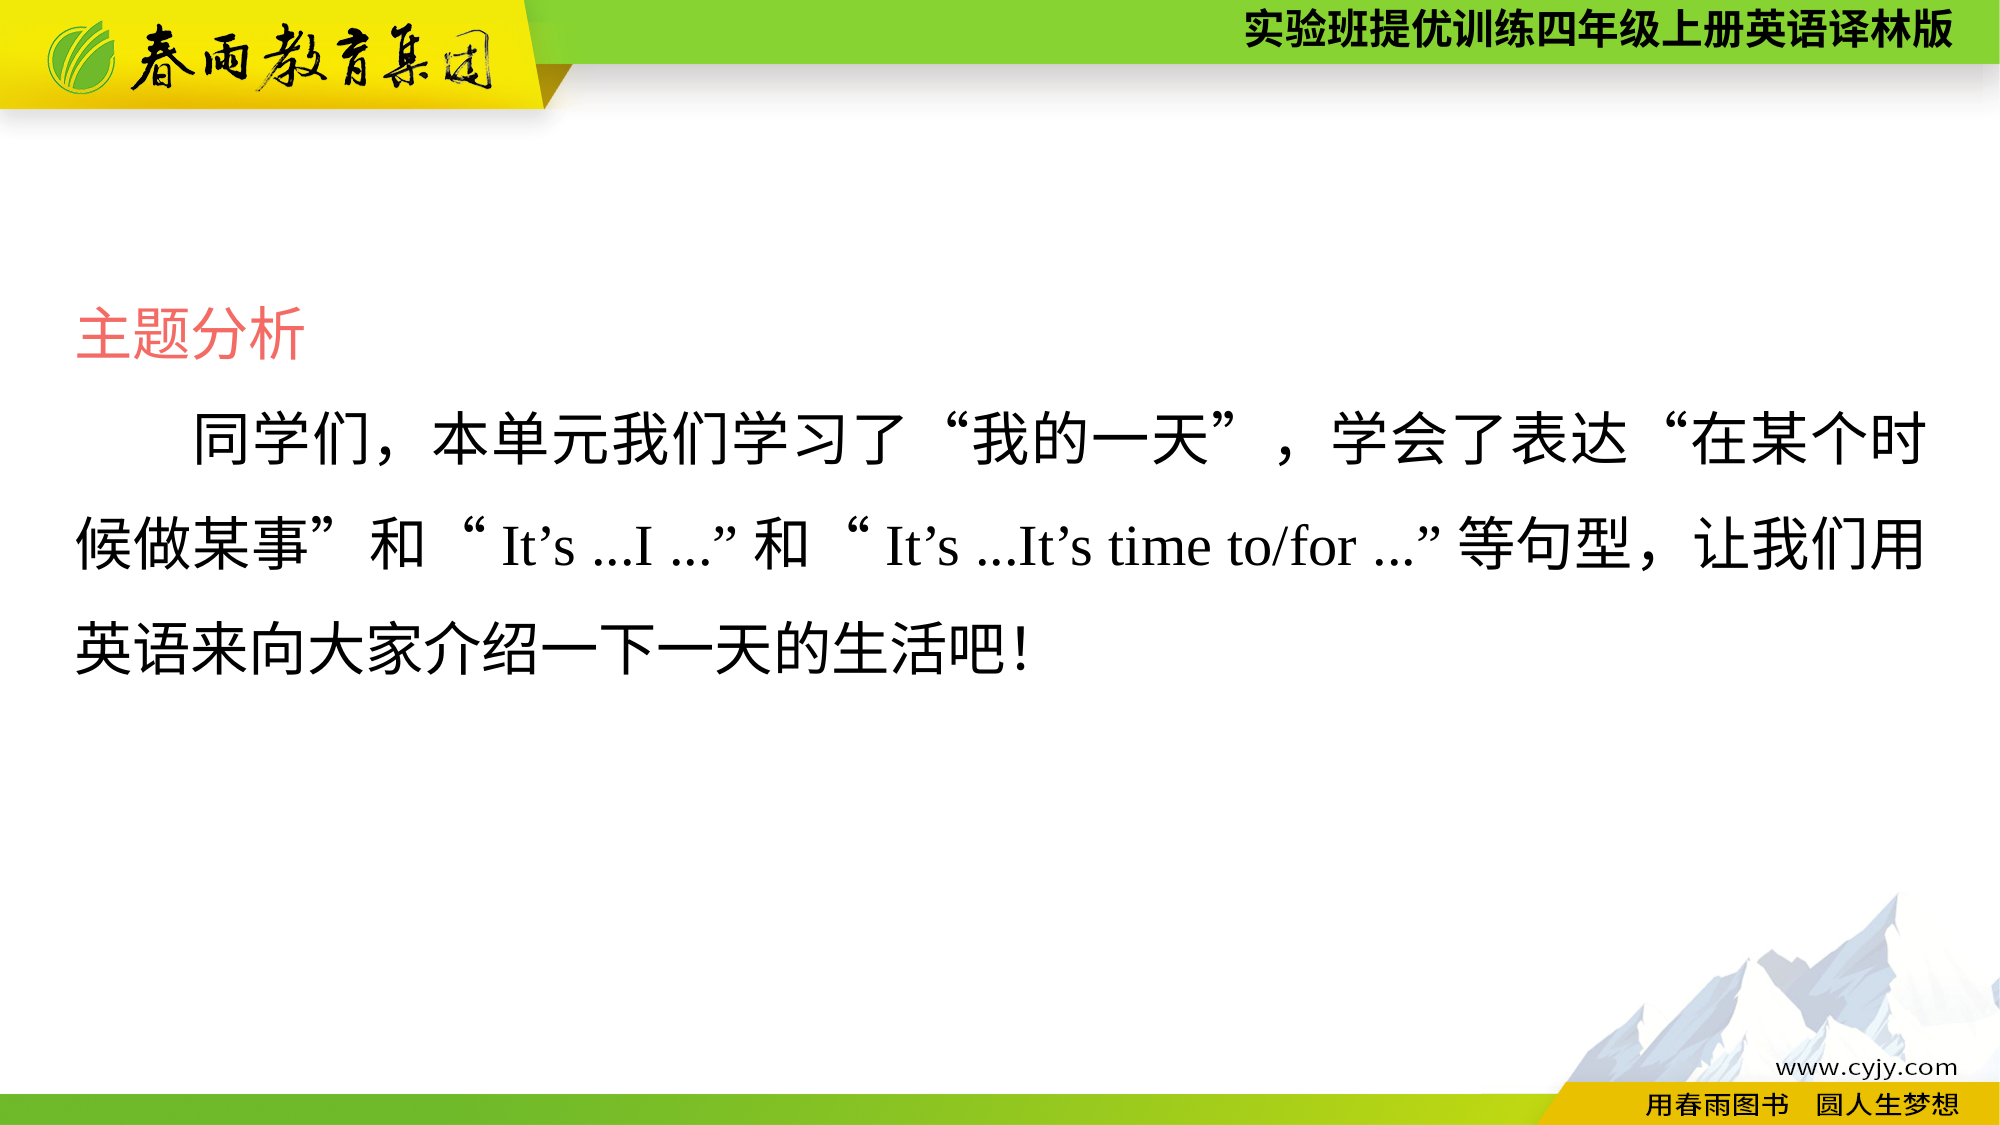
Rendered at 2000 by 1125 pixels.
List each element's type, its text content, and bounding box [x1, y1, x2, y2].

list 主题分析 同学们，本单元我们学习了“我的一天”，学会了表达“在某个时候做某事”和“It’s ...I ...”和“It’s ...It’s time to/for ...”等句型，让我们用英语来向大家介绍一下一天的生活吧！ [59, 254, 1944, 681]
picture [0, 0, 2000, 1125]
